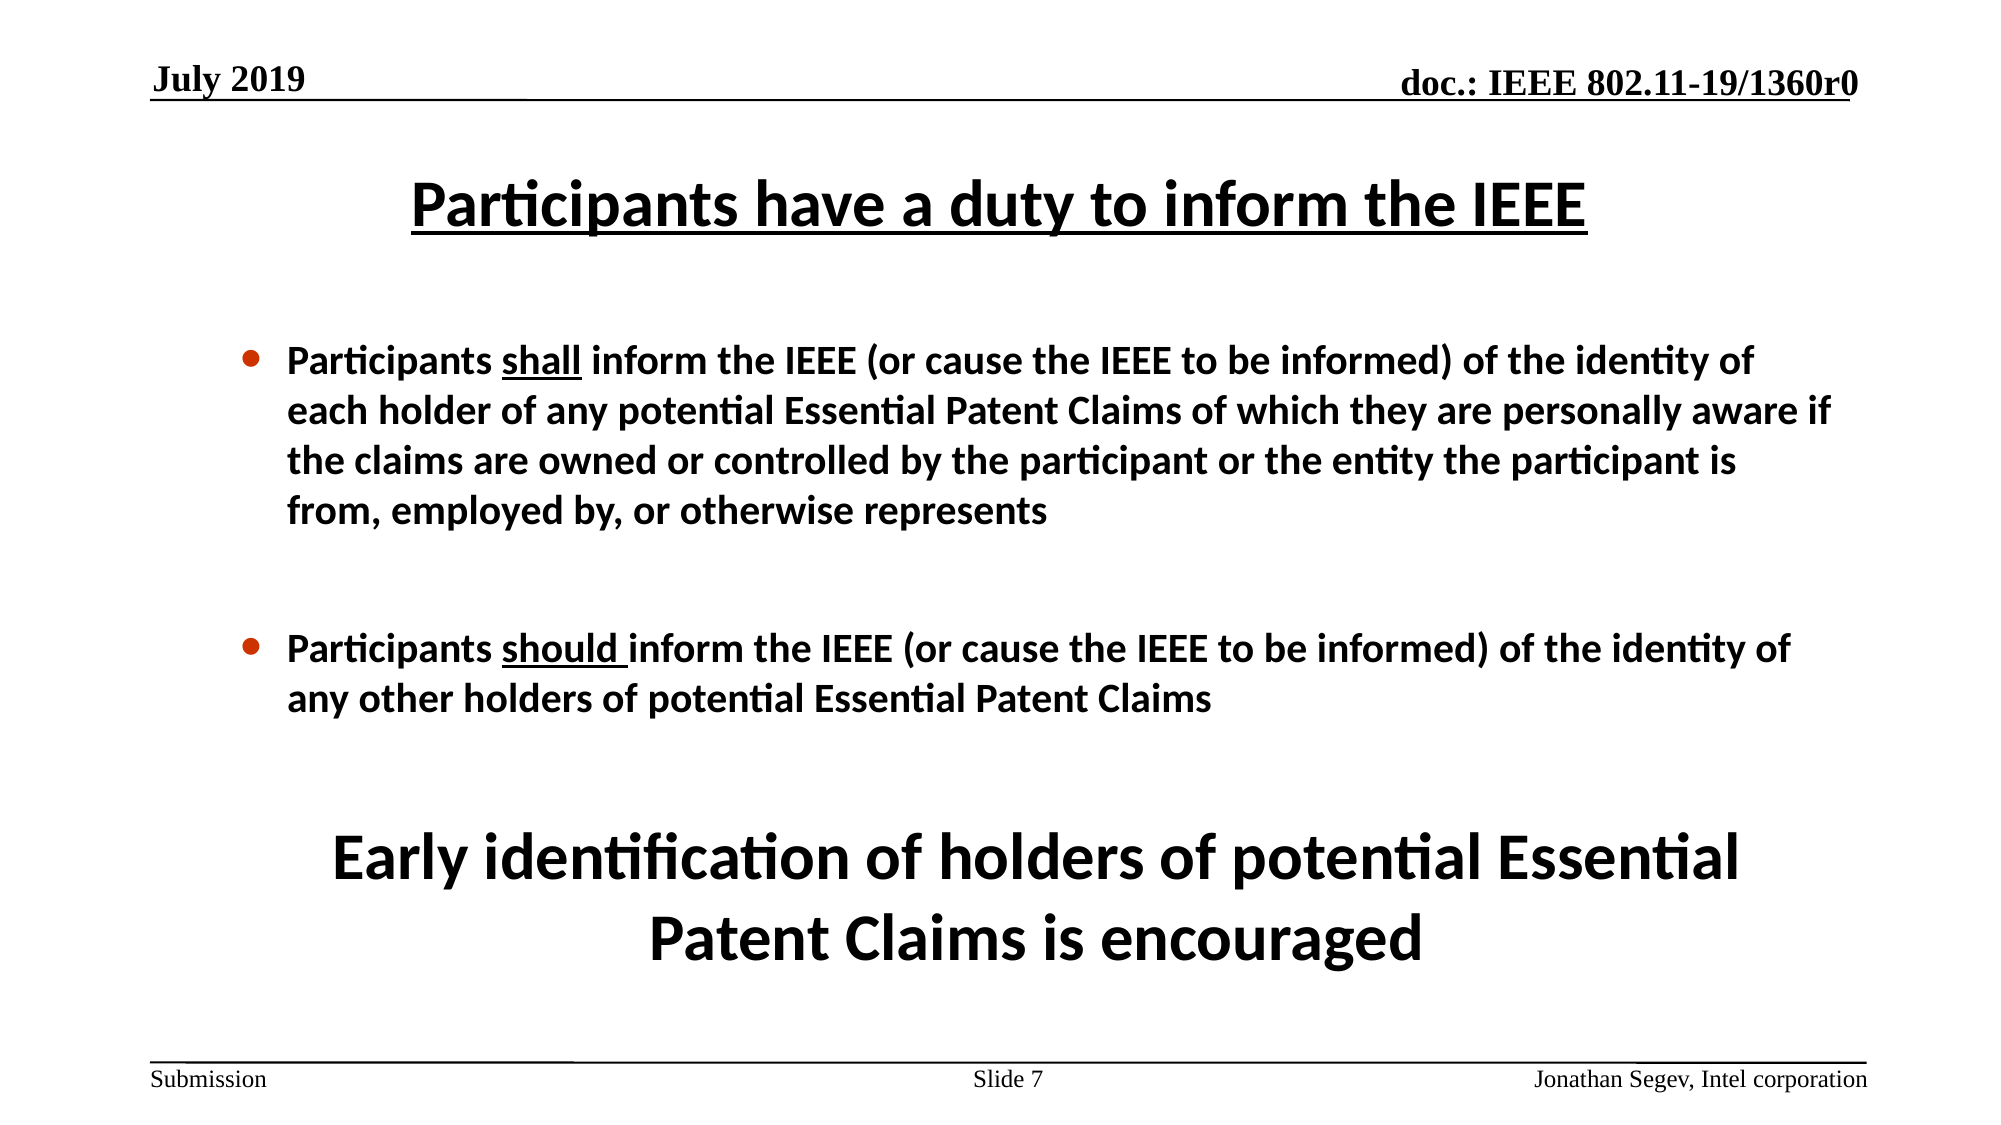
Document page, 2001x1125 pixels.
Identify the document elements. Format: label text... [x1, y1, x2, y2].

footer Jonathan Segev, Intel corporation [1171, 1061, 1869, 1093]
slide_number Slide 7 [950, 1061, 1067, 1123]
title Participants have a duty to inform the IEEE [149, 112, 1850, 288]
list Participants shall inform the IEEE (or cause the IEEE to be informed) of the identity of each holder of any potential Essential Patent Claims of which they are personally aware if the claims are owned or controlled by the participant or the entity the participant is from, employed by, or otherwise represents Participants should inform the IEEE (or cause the IEEE to be informed) of the identity of any other holders of potential Essential Patent Claims Early identification of holders of potential Essential Patent Claims is encouraged [149, 324, 1850, 1000]
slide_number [152, 54, 563, 100]
